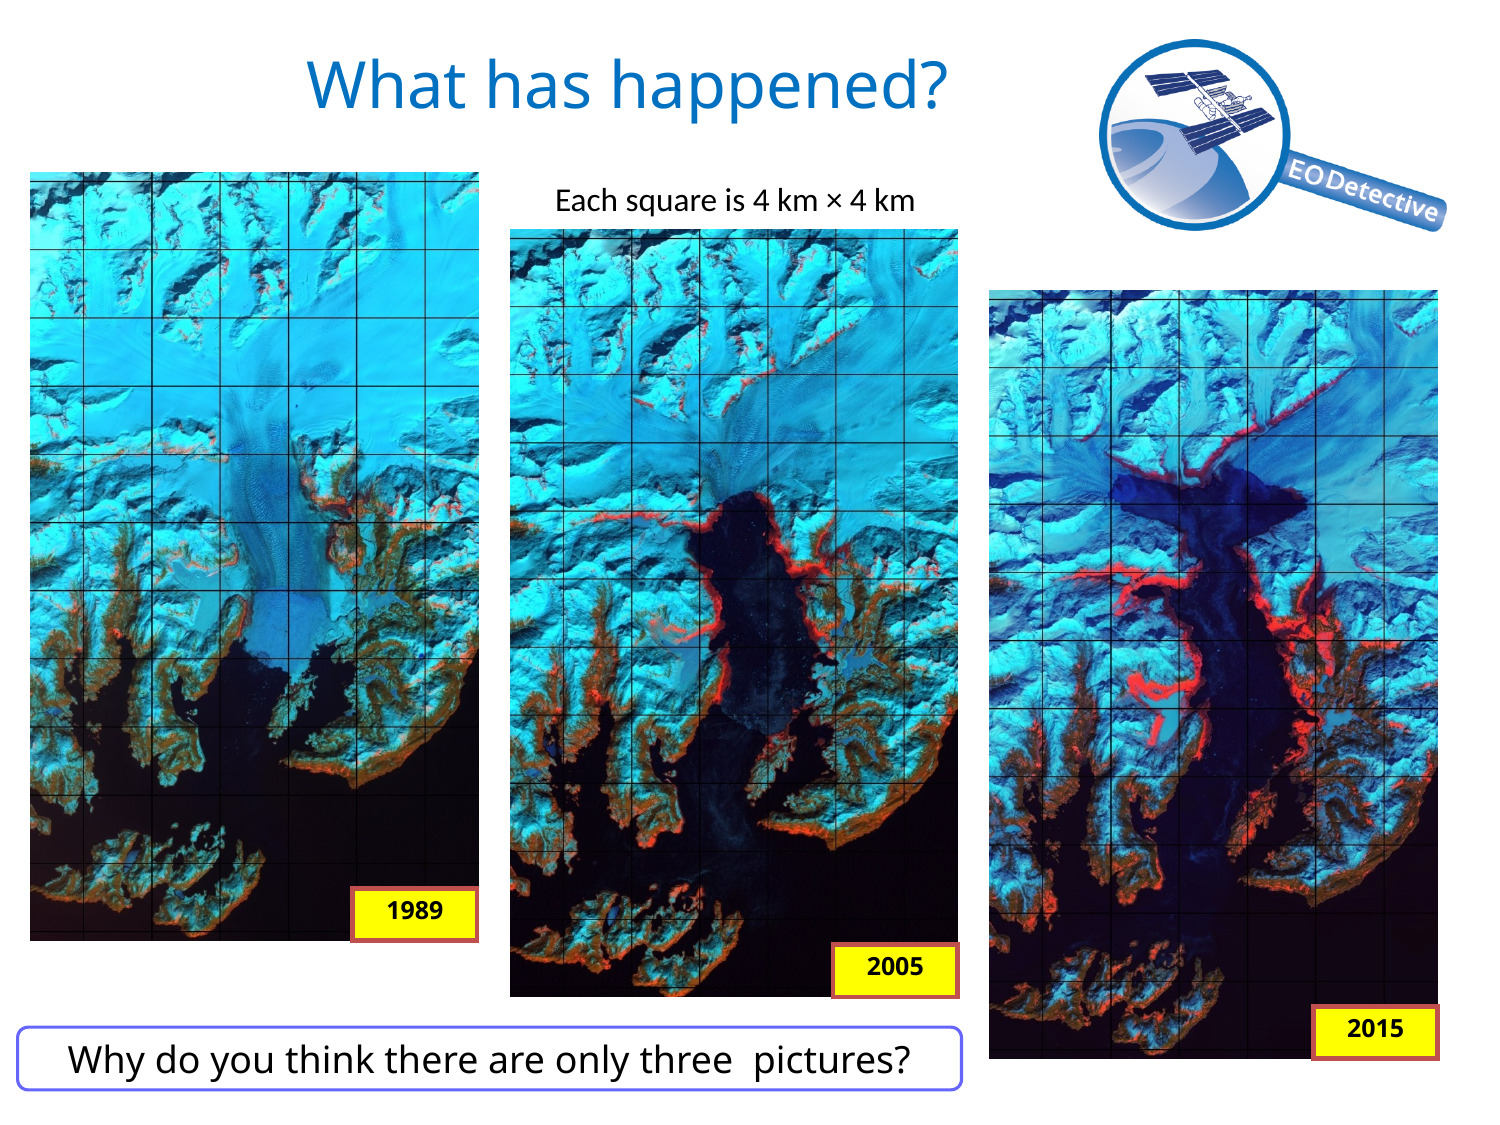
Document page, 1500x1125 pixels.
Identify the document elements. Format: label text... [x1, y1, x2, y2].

text_box Why do you think there are only three pictures? [17, 1027, 962, 1090]
title What has happened? [260, 19, 995, 147]
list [30, 172, 480, 941]
picture [1099, 39, 1447, 232]
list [509, 228, 959, 998]
picture [989, 290, 1439, 1059]
text_box Each square is 4 km × 4 km [516, 172, 955, 222]
